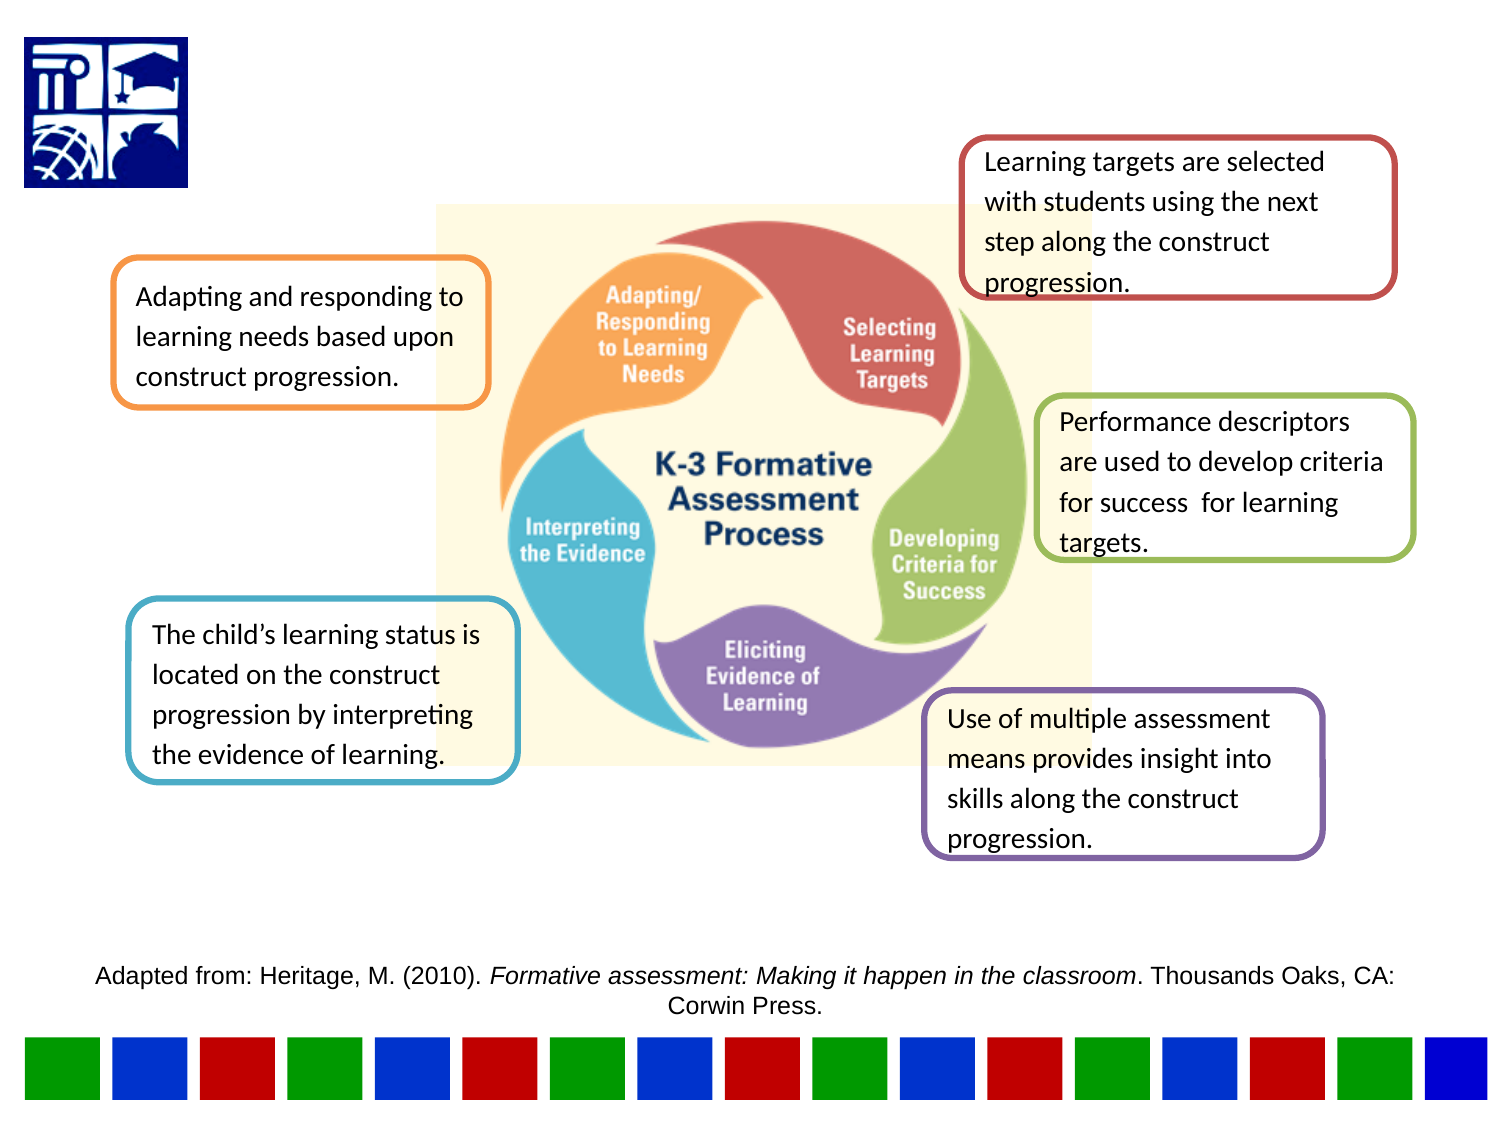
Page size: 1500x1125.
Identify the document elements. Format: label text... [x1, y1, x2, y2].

text_box Use of multiple assessment means provides insight into skills along the construct progression. [924, 690, 1323, 859]
text_box The child’s learning status is located on the construct progression by interpreting the evidence of learning. [128, 598, 507, 783]
text_box Performance descriptors are used to develop criteria for success for learning targets. [1097, 395, 1414, 560]
text_box Adapted from: Heritage, M. (2010). Formative assessment: Making it happen in the classroom. Thousands Oaks, CA: Corwin Press. [77, 952, 1414, 1028]
text_box Adapting and responding to learning needs based upon construct progression. [113, 257, 431, 408]
picture [24, 37, 188, 188]
text_box Learning targets are selected with students using the next step along the construct progression. [959, 135, 1397, 300]
picture [436, 204, 1092, 766]
